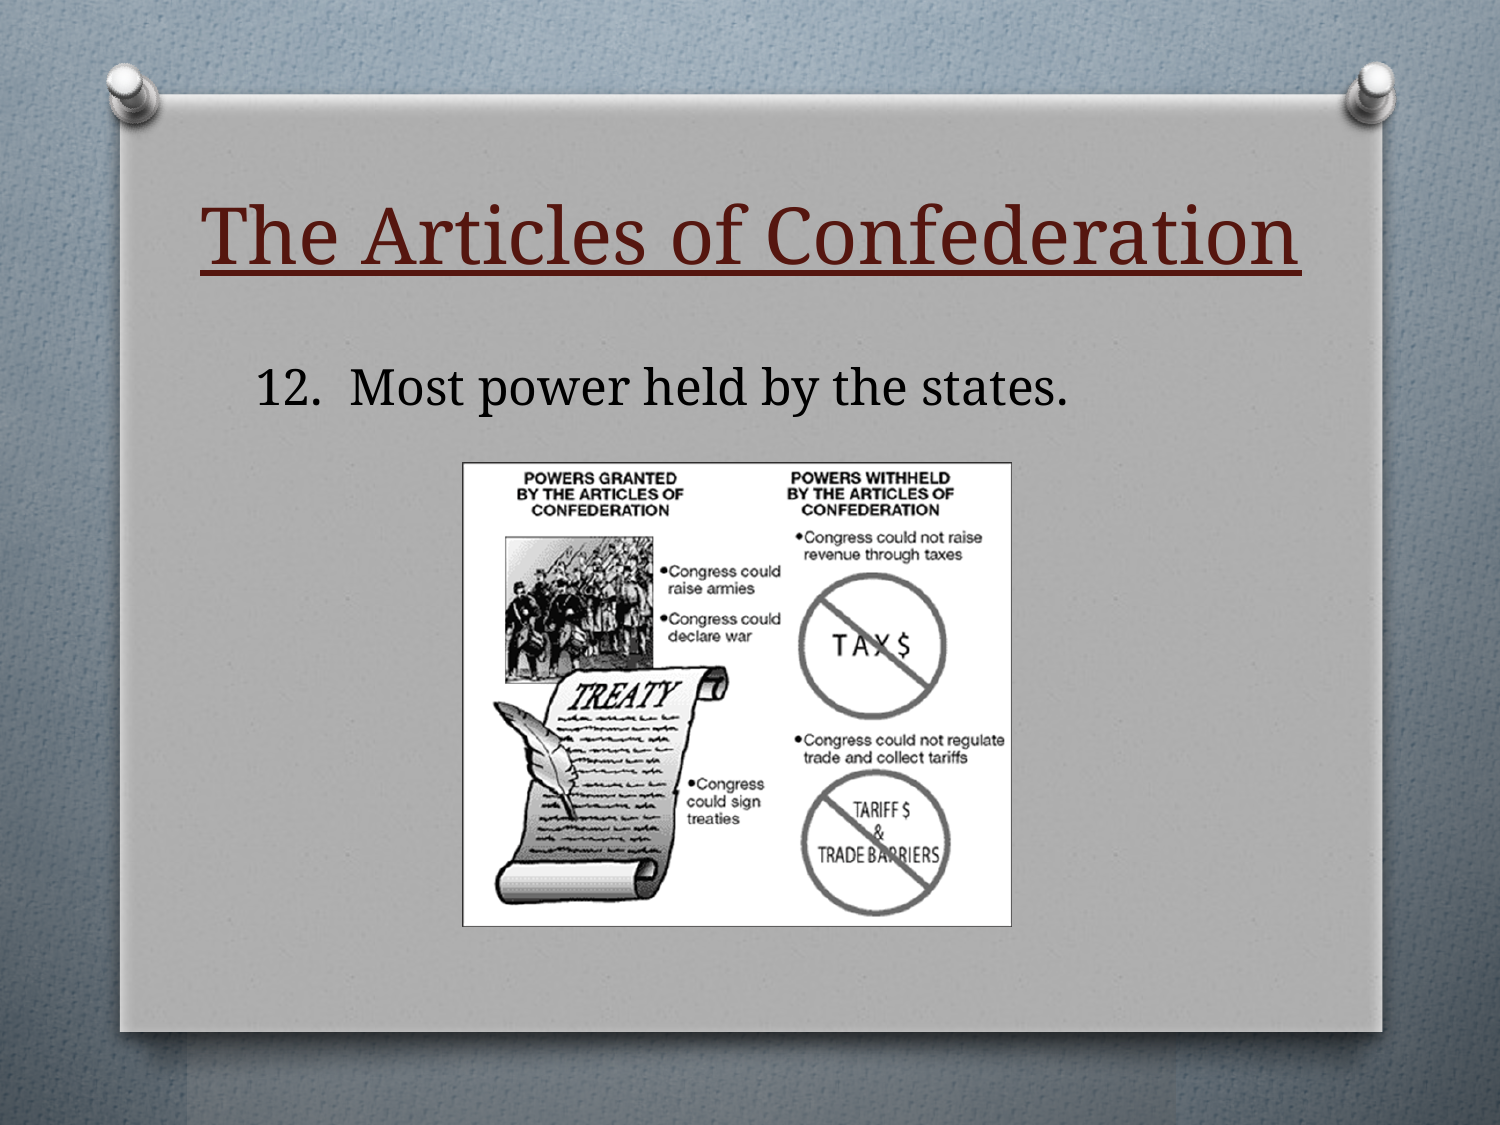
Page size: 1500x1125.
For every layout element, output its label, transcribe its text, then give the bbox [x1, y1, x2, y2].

picture [1317, 35, 1439, 156]
title The Articles of Confederation [179, 134, 1323, 332]
picture [462, 462, 1012, 927]
list 12. Most power held by the states. [240, 347, 1257, 939]
picture [75, 29, 198, 153]
